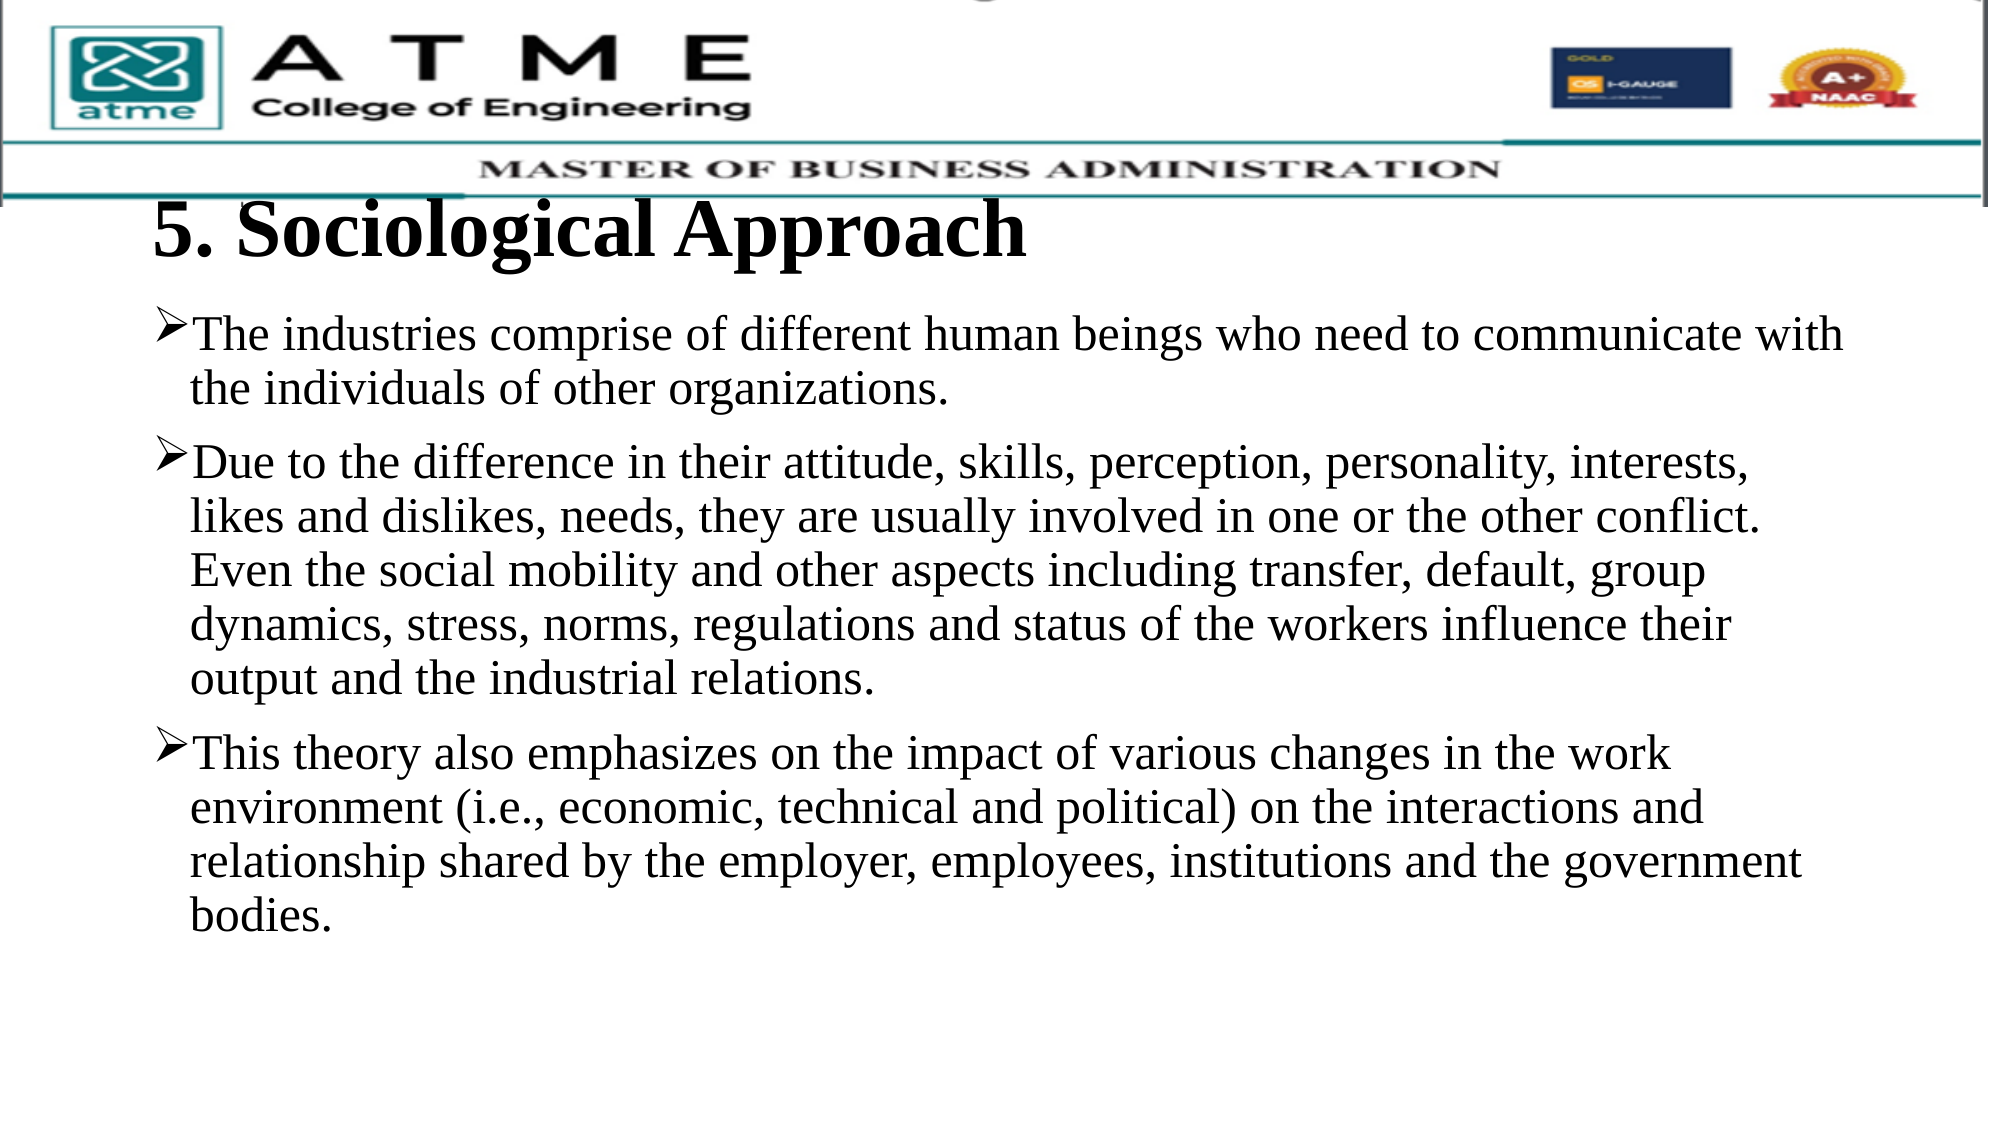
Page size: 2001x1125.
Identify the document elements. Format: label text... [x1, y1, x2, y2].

picture [0, 0, 1988, 207]
list The industries comprise of different human beings who need to communicate with the individuals of other organizations. Due to the difference in their attitude, skills, perception, personality, interests, likes and dislikes, needs, they are usually involved in one or the other conflict. Even the social mobility and other aspects including transfer, default, group dynamics, stress, norms, regulations and status of the workers influence their output and the industrial relations. This theory also emphasizes on the impact of various changes in the work environment (i.e., economic, technical and political) on the interactions and relationship shared by the employer, employees, institutions and the government bodies. [137, 299, 1863, 1014]
title 5. Sociological Approach [137, 171, 1863, 299]
